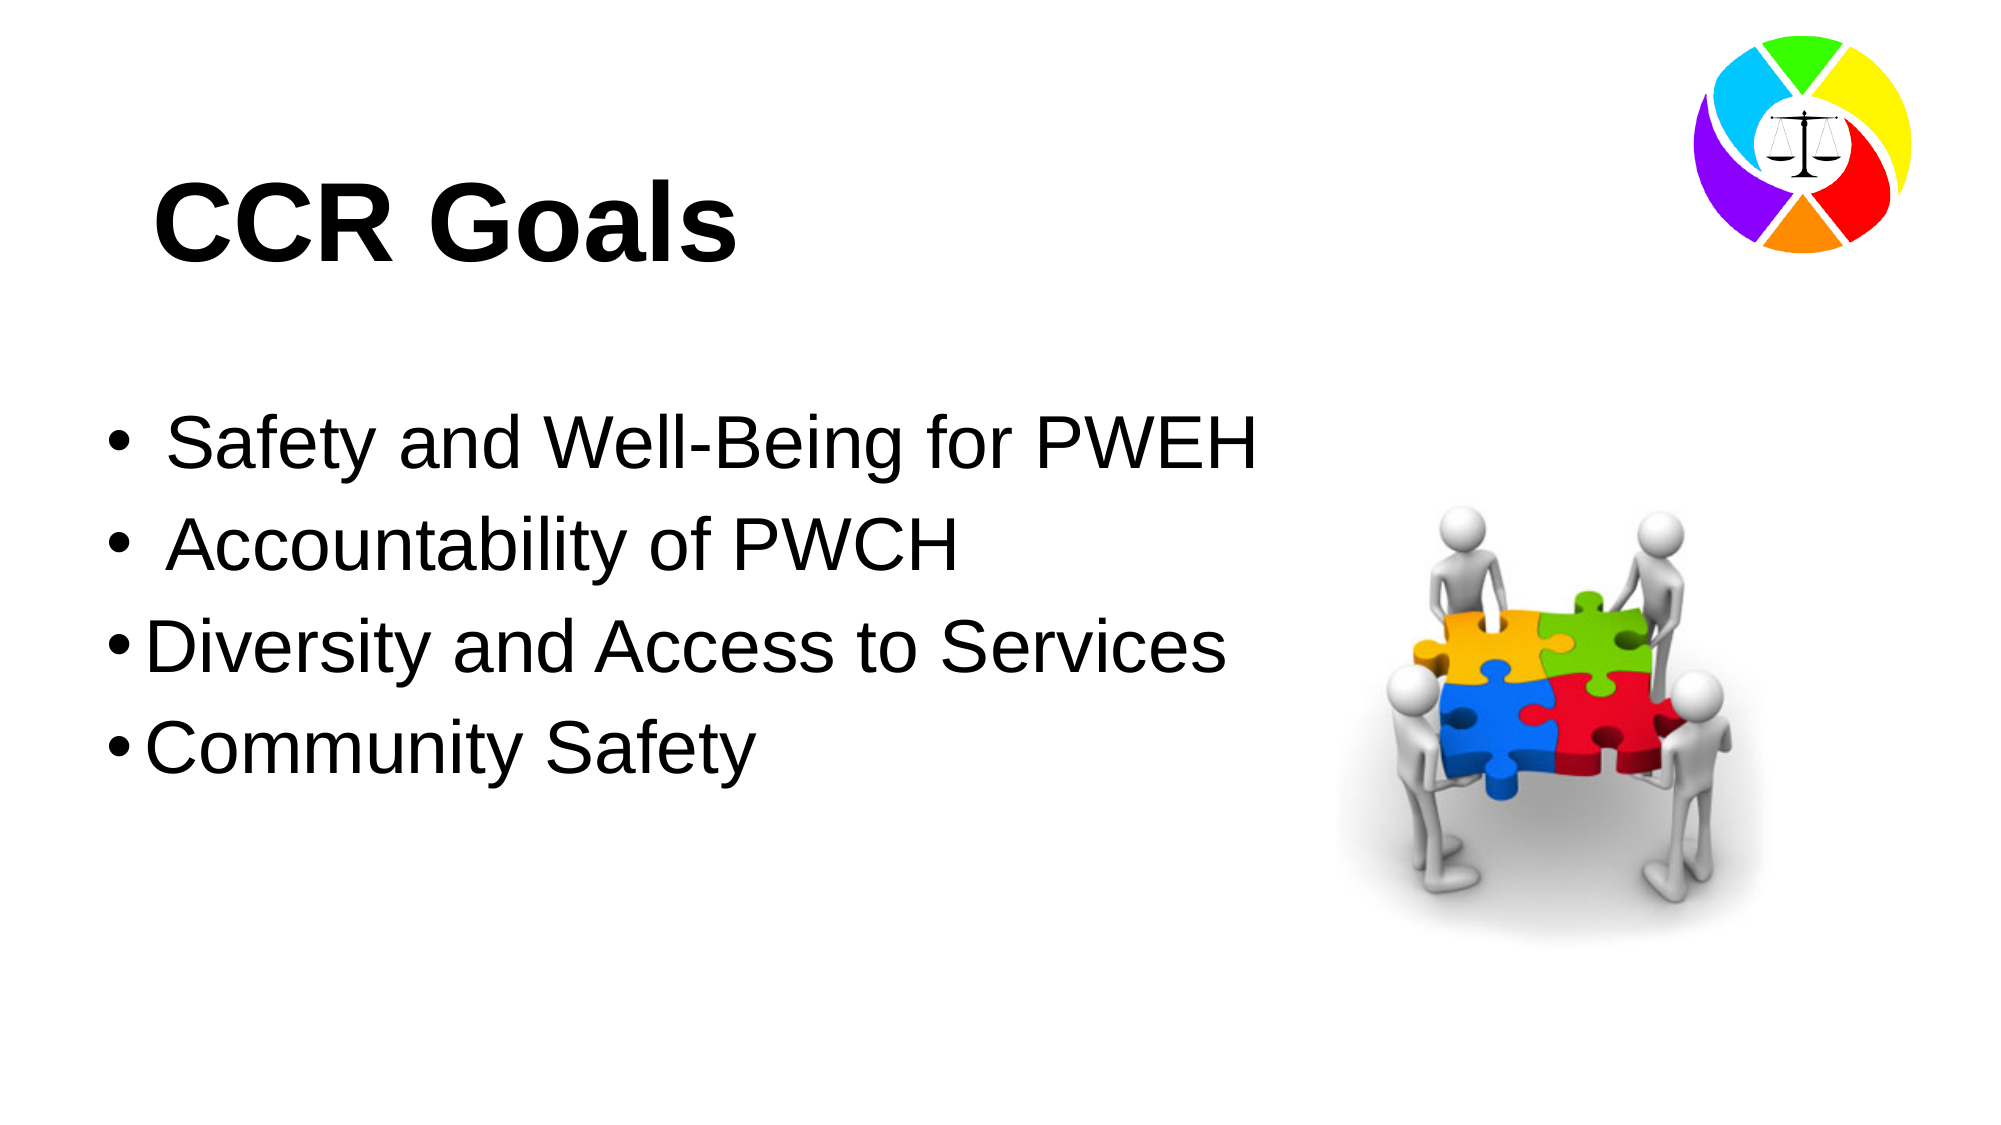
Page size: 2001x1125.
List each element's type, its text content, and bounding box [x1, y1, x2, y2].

title CCR Goals [137, 44, 1632, 396]
list Safety and Well-Being for PWEH Accountability of PWCH Diversity and Access to Services Community Safety [91, 396, 1817, 1016]
picture [1337, 460, 1776, 952]
picture [1659, 0, 1948, 288]
